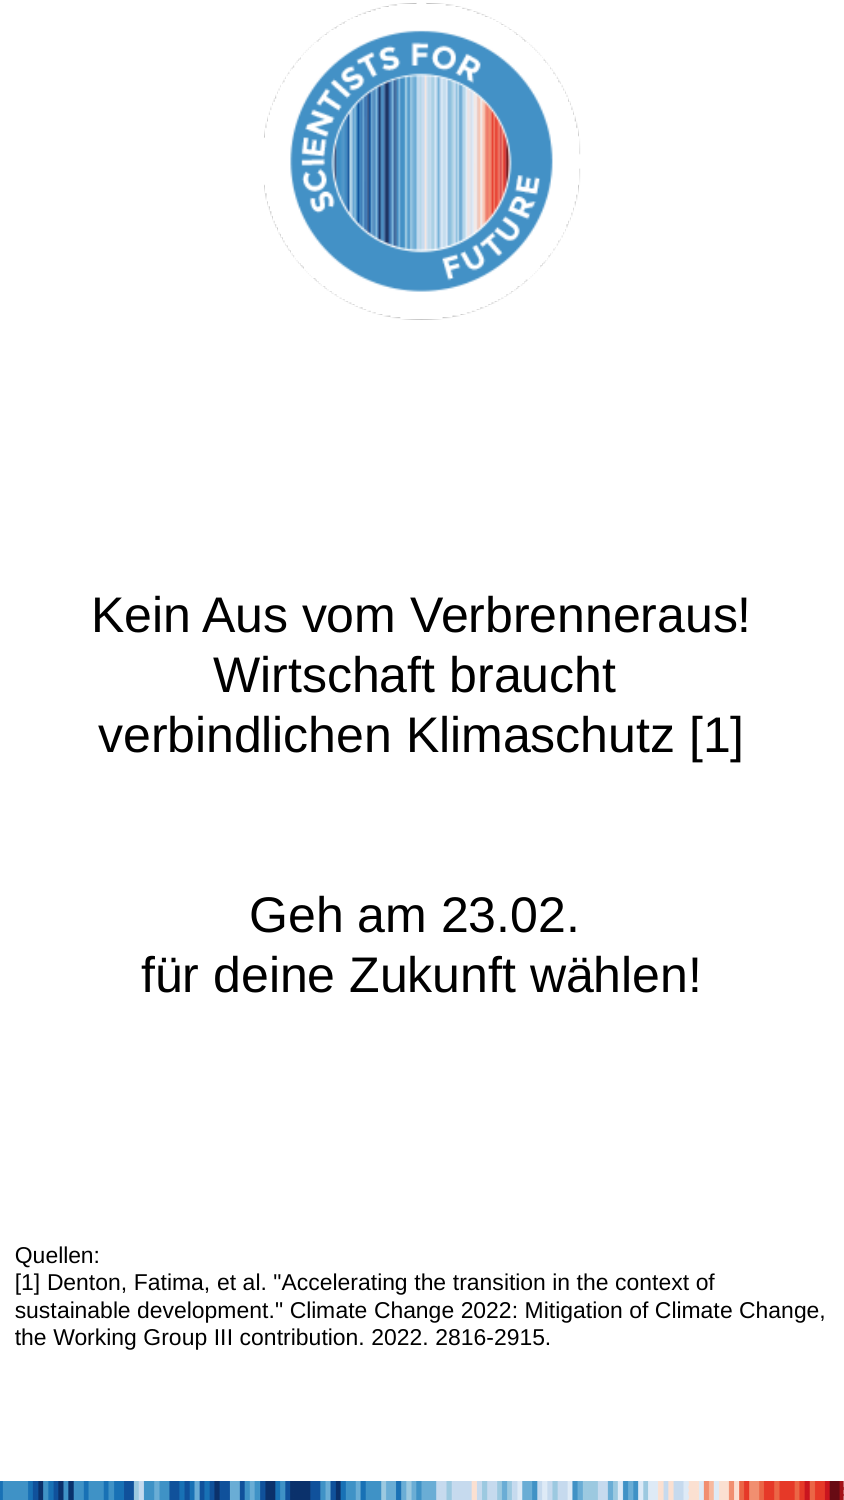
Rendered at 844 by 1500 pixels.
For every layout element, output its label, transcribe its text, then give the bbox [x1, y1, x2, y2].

picture [0, 1481, 844, 1500]
text_box Quellen: [1] Denton, Fatima, et al. "Accelerating the transition in the context of sustainable development." Climate Change 2022: Mitigation of Climate Change, the Working Group III contribution. 2022. 2816-2915. [0, 1233, 844, 1386]
text_box Kein Aus vom Verbrenneraus! Wirtschaft braucht verbindlichen Klimaschutz [1] Geh am 23.02. für deine Zukunft wählen! [0, 574, 844, 1010]
picture [263, 2, 581, 323]
